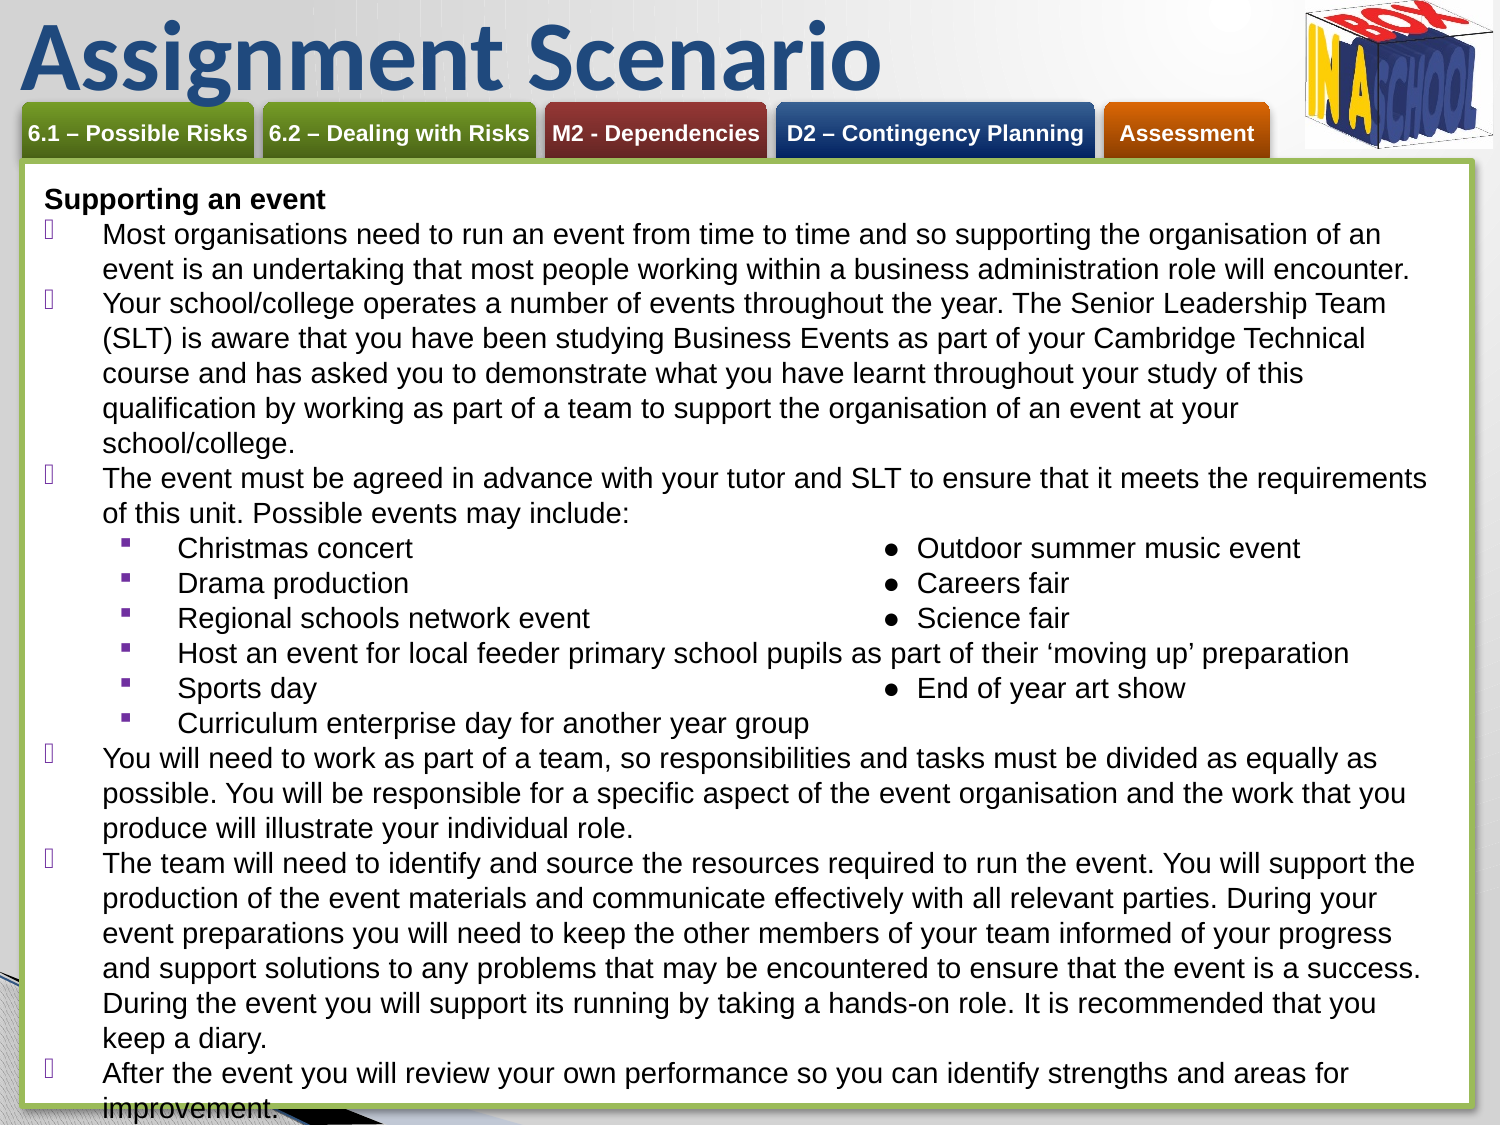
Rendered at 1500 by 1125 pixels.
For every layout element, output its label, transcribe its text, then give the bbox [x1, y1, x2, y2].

picture [1305, 0, 1494, 149]
title Assignment Scenario [5, 0, 1270, 102]
text_box Supporting an event Most organisations need to run an event from time to time and so supporting the organisation of an event is an undertaking that most people working within a business administration role will encounter. Your school/college operates a number of events throughout the year. The Senior Leadership Team (SLT) is aware that you have been studying Business Events as part of your Cambridge Technical course and has asked you to demonstrate what you have learnt throughout your study of this qualification by working as part of a team to support the organisation of an event at your school/college. The event must be agreed in advance with your tutor and SLT to ensure that it meets the requirements of this unit. Possible events may include: Christmas concert ● Outdoor summer music event Drama production ● Careers fair Regional schools network event ● Science fair Host an event for local feeder primary school pupils as part of their ‘moving up’ preparation Sports day ● End of year art show Curriculum enterprise day for another year group You will need to work as part of a team, so responsibilities and tasks must be divided as equally as possible. You will be responsible for a specific aspect of the event organisation and the work that you produce will illustrate your individual role. The team will need to identify and source the resources required to run the event. You will support the production of the event materials and communicate effectively with all relevant parties. During your event preparations you will need to keep the other members of your team informed of your progress and support solutions to any problems that may be encountered to ensure that the event is a success. During the event you will support its running by taking a hands-on role. It is recommended that you keep a diary. After the event you will review your own performance so you can identify strengths and areas for improvement. [29, 172, 1450, 1125]
